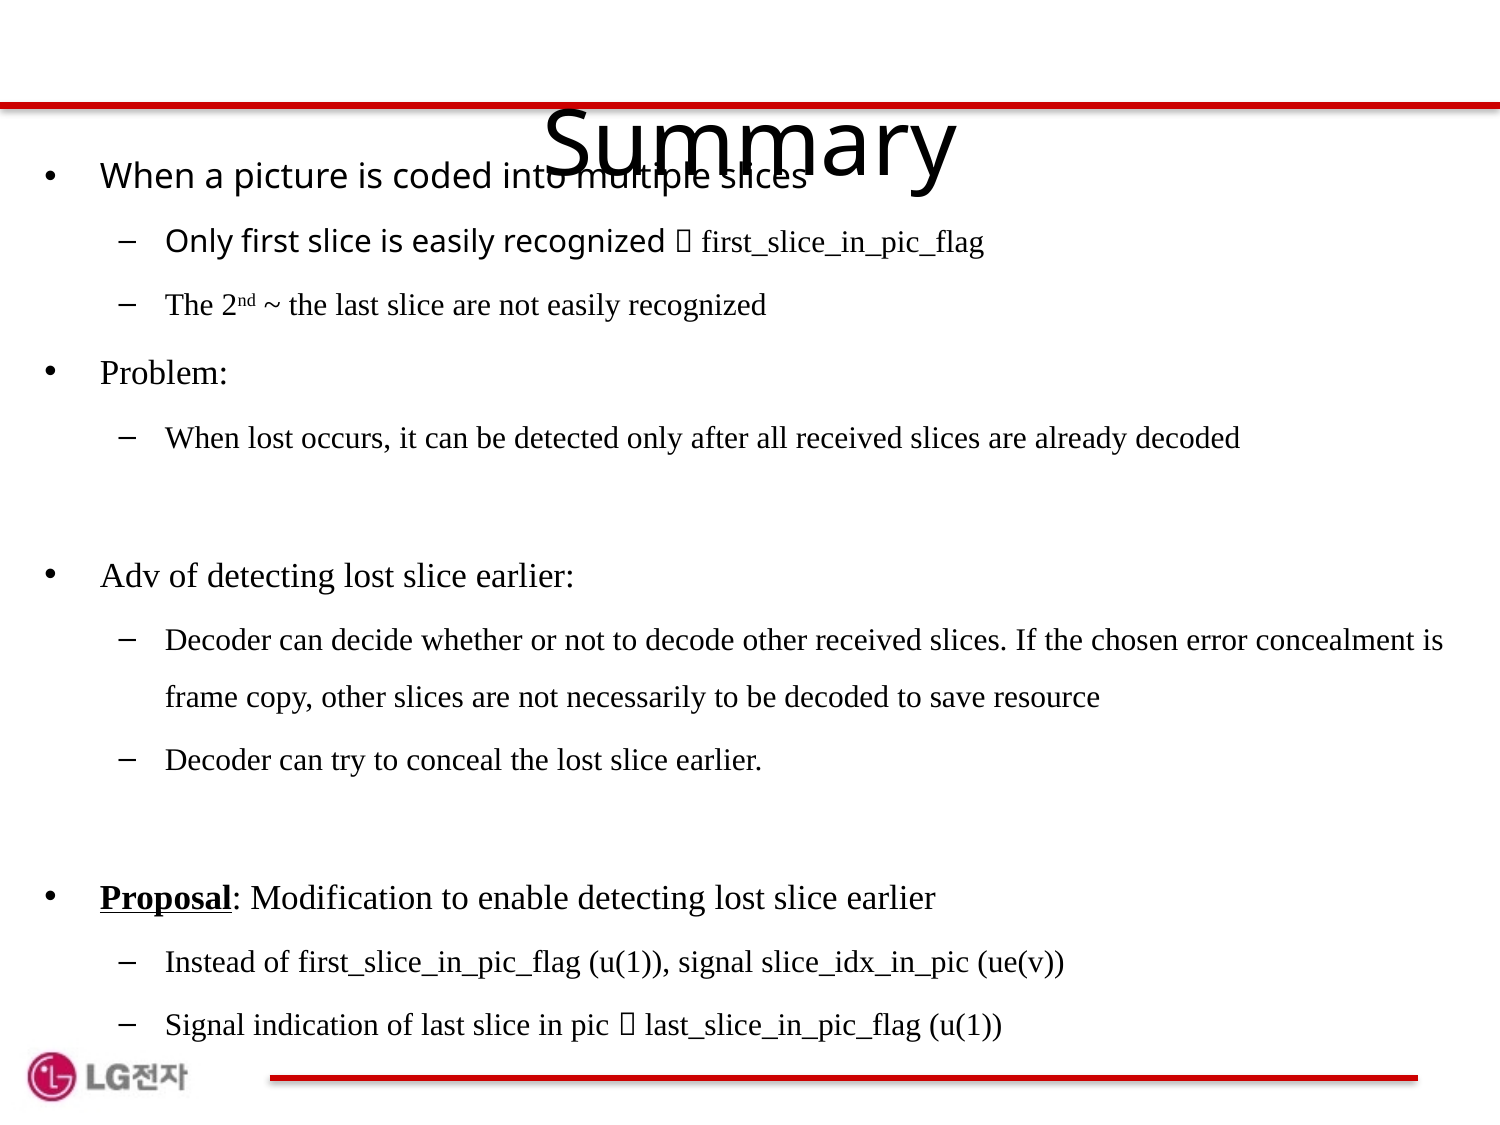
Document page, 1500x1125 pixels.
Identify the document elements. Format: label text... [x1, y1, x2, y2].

picture [0, 1037, 249, 1125]
list When a picture is coded into multiple slices Only first slice is easily recognized  first_slice_in_pic_flag The 2nd ~ the last slice are not easily recognized Problem: When lost occurs, it can be detected only after all received slices are already decoded Adv of detecting lost slice earlier: Decoder can decide whether or not to decode other received slices. If the chosen error concealment is frame copy, other slices are not necessarily to be decoded to save resource Decoder can try to conceal the lost slice earlier. Proposal: Modification to enable detecting lost slice earlier Instead of first_slice_in_pic_flag (u(1)), signal slice_idx_in_pic (ue(v)) Signal indication of last slice in pic  last_slice_in_pic_flag (u(1)) [29, 125, 1471, 1059]
title Summary [74, 44, 1426, 125]
